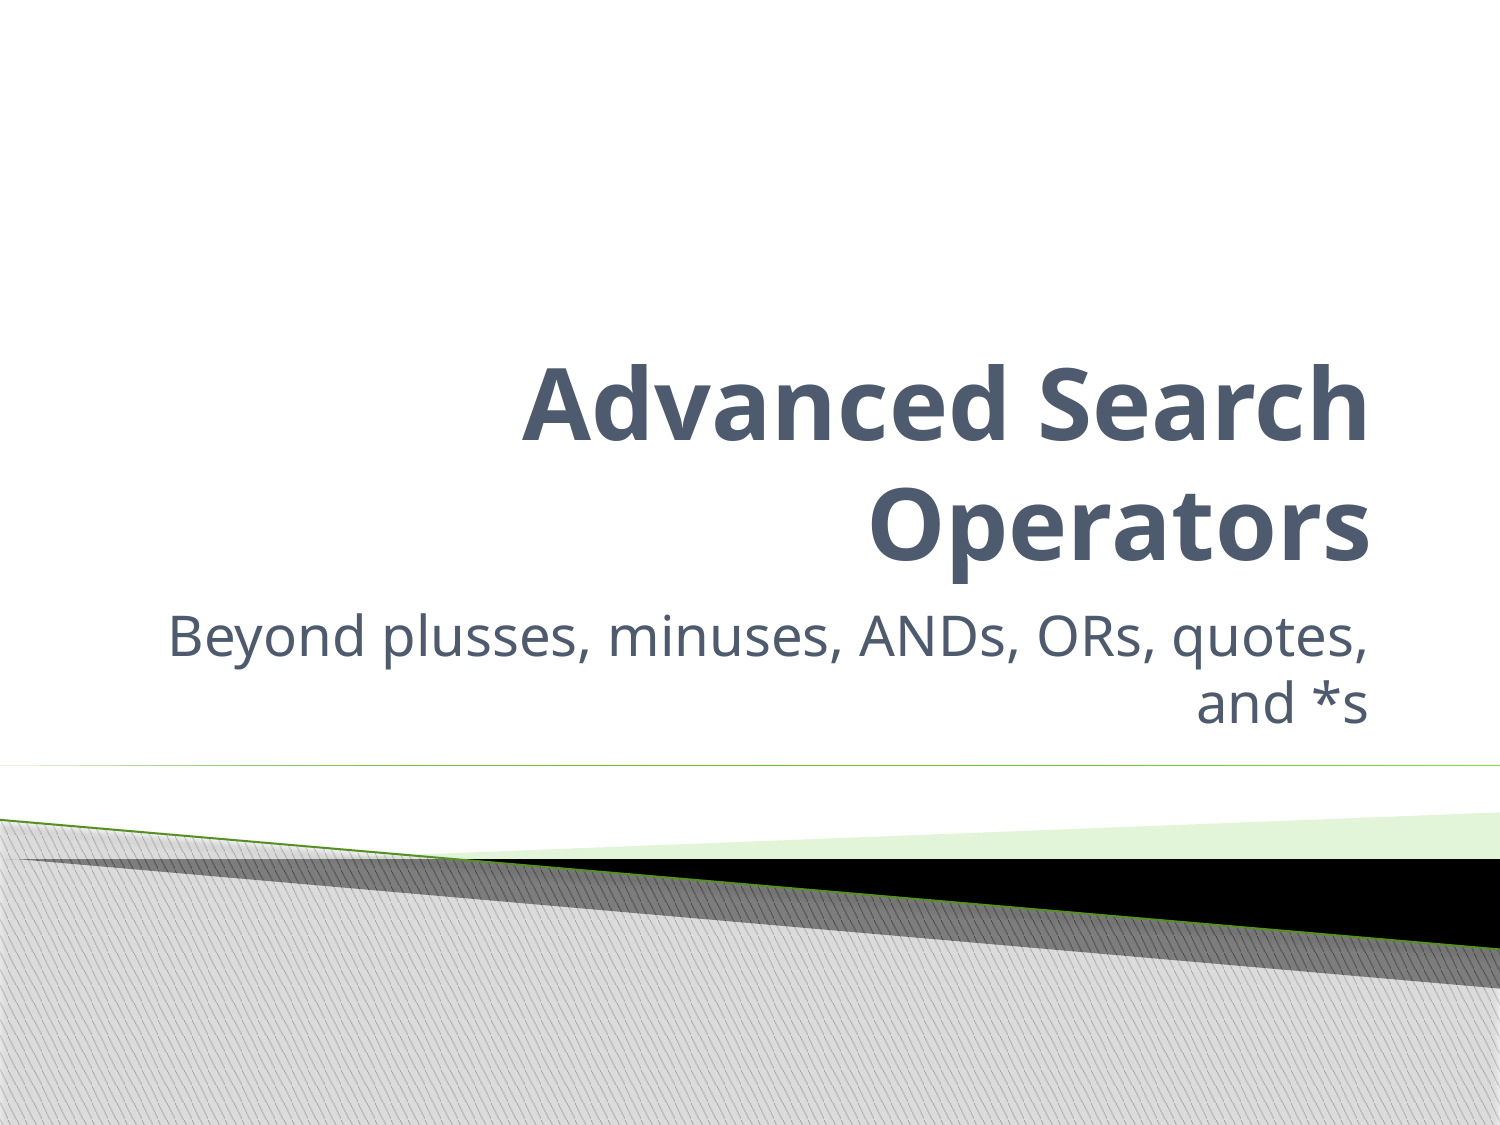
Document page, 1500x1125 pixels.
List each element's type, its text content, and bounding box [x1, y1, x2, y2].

title Advanced Search Operators [112, 287, 1388, 588]
subtitle Beyond plusses, minuses, ANDs, ORs, quotes, and *s [112, 592, 1388, 790]
picture [5, 859, 1500, 989]
